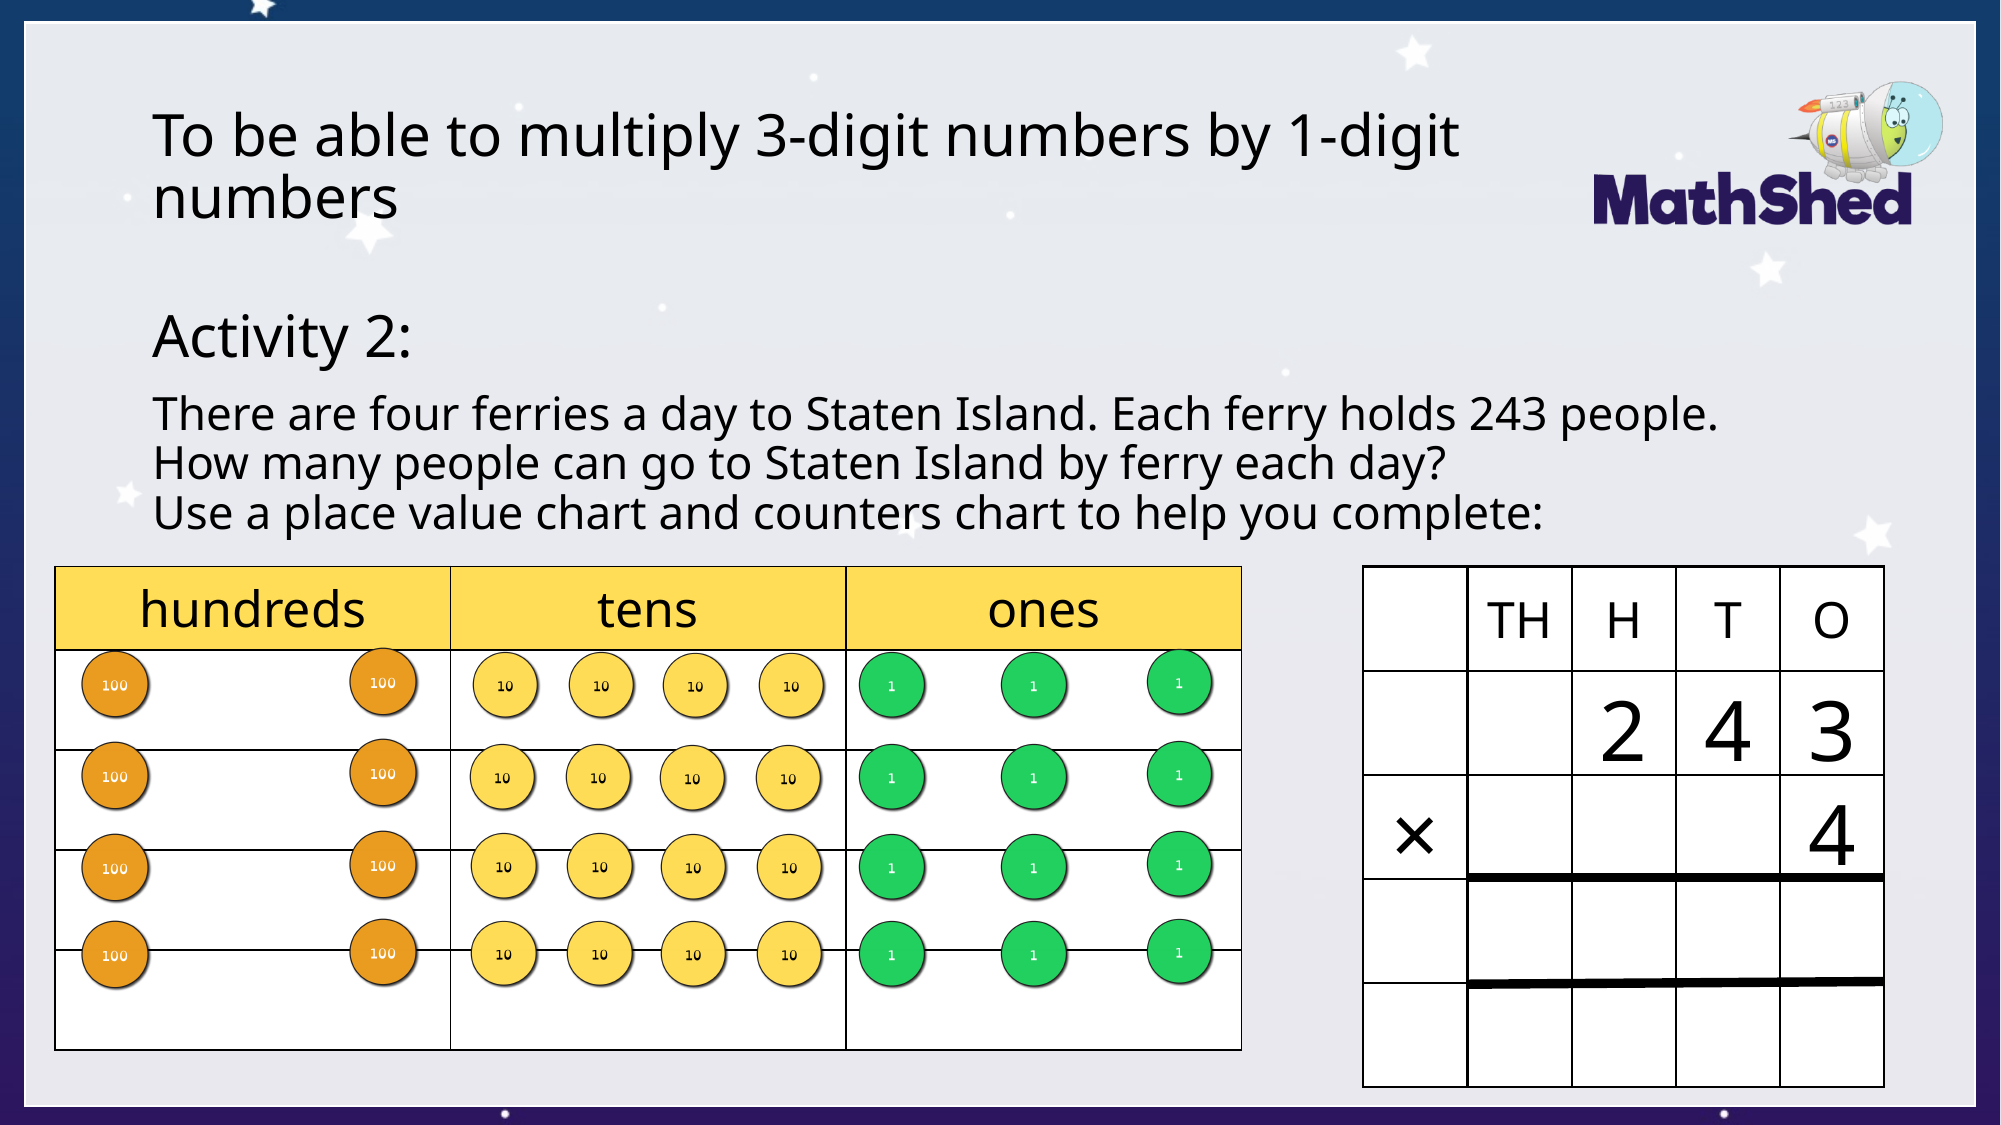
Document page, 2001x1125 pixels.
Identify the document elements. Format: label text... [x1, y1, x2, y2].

text_box [1571, 882, 1675, 978]
table_cell [451, 651, 845, 749]
text_box [1362, 670, 1467, 774]
text_box [1364, 980, 1470, 1087]
table_cell [451, 951, 845, 1049]
table_cell [56, 651, 450, 749]
text_box [1362, 878, 1467, 982]
list Activity 2: There are four ferries a day to Staten Island. Each ferry holds 243 people. How many people can go to Staten Island by ferry each day? Use a place value chart and counters chart to help you complete: [137, 299, 1863, 1014]
text_box [1467, 670, 1571, 774]
picture [0, 0, 2001, 1125]
text_box [1496, 387, 1648, 540]
table_cell [451, 851, 845, 949]
table_cell [847, 651, 1241, 749]
text_box [1675, 987, 1779, 1088]
table_cell [847, 851, 1241, 949]
text_box [1675, 882, 1779, 978]
table_cell [847, 751, 1241, 849]
text_box [1571, 774, 1675, 873]
text_box [1675, 774, 1779, 873]
text_box TH [1467, 565, 1571, 670]
text_box [1571, 988, 1675, 1088]
table_cell [56, 951, 450, 1049]
text_box [1779, 987, 1885, 1088]
table_cell [847, 951, 1241, 1049]
text_box T [1675, 565, 1779, 670]
text_box [1779, 878, 1885, 977]
table_header hundreds [56, 567, 450, 649]
text_box [1362, 565, 1467, 670]
text_box 4 [1779, 774, 1885, 877]
text_box 4 [1675, 670, 1779, 774]
table_cell [56, 751, 450, 849]
text_box [1467, 989, 1571, 1088]
text_box 3 [1779, 670, 1885, 774]
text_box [1467, 981, 1885, 985]
text_box O [1779, 565, 1885, 670]
text_box × [1362, 774, 1467, 878]
table_cell [56, 851, 450, 949]
text_box 2 [1571, 670, 1675, 774]
text_box [1467, 774, 1571, 873]
table_cell [451, 751, 845, 849]
table_header tens [451, 567, 845, 649]
text_box H [1571, 565, 1675, 670]
text_box [1467, 878, 1571, 979]
table_header ones [847, 567, 1241, 649]
title To be able to multiply 3-digit numbers by 1-digit numbers [137, 59, 1578, 278]
